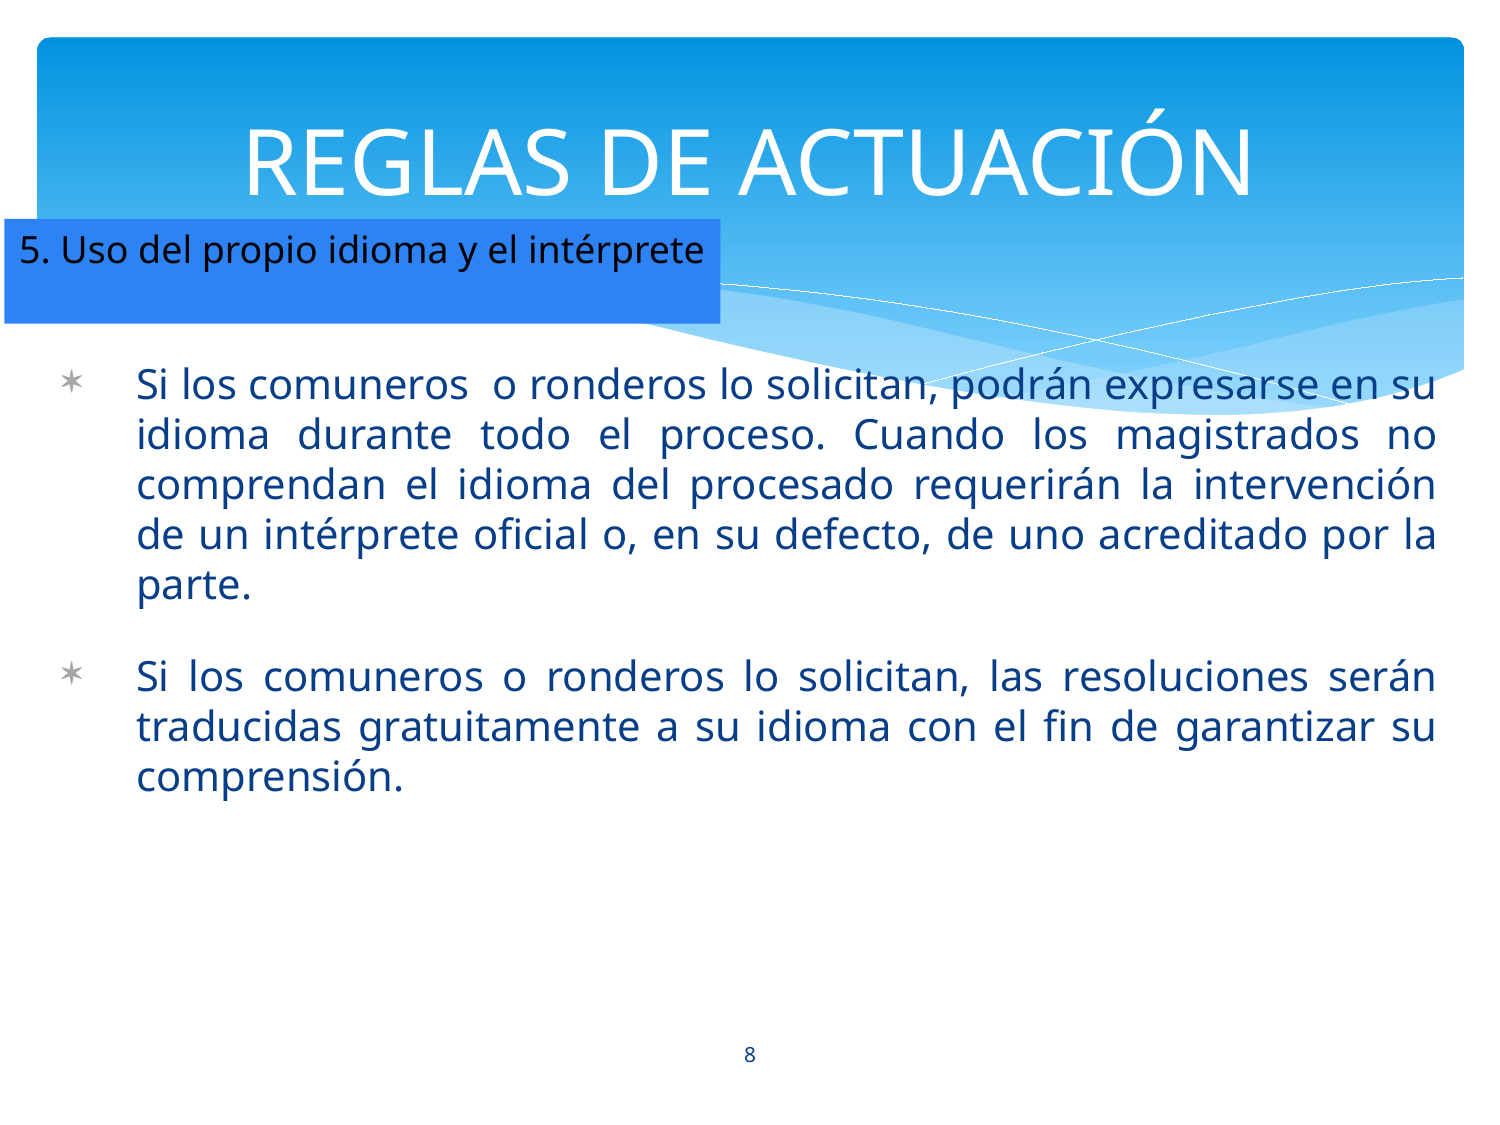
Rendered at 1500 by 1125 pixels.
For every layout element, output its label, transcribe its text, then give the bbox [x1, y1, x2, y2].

list Si los comuneros o ronderos lo solicitan, podrán expresarse en su idioma durante todo el proceso. Cuando los magistrados no comprendan el idioma del procesado requerirán la intervención de un intérprete oficial o, en su defecto, de uno acreditado por la parte. Si los comuneros o ronderos lo solicitan, las resoluciones serán traducidas gratuitamente a su idioma con el fin de garantizar su comprensión. [46, 350, 1454, 850]
title REGLAS DE ACTUACIÓN [75, 55, 1425, 261]
text_box 5. Uso del propio idioma y el intérprete [4, 218, 721, 324]
slide_number 7 [654, 1025, 846, 1086]
text_box [149, 739, 180, 800]
